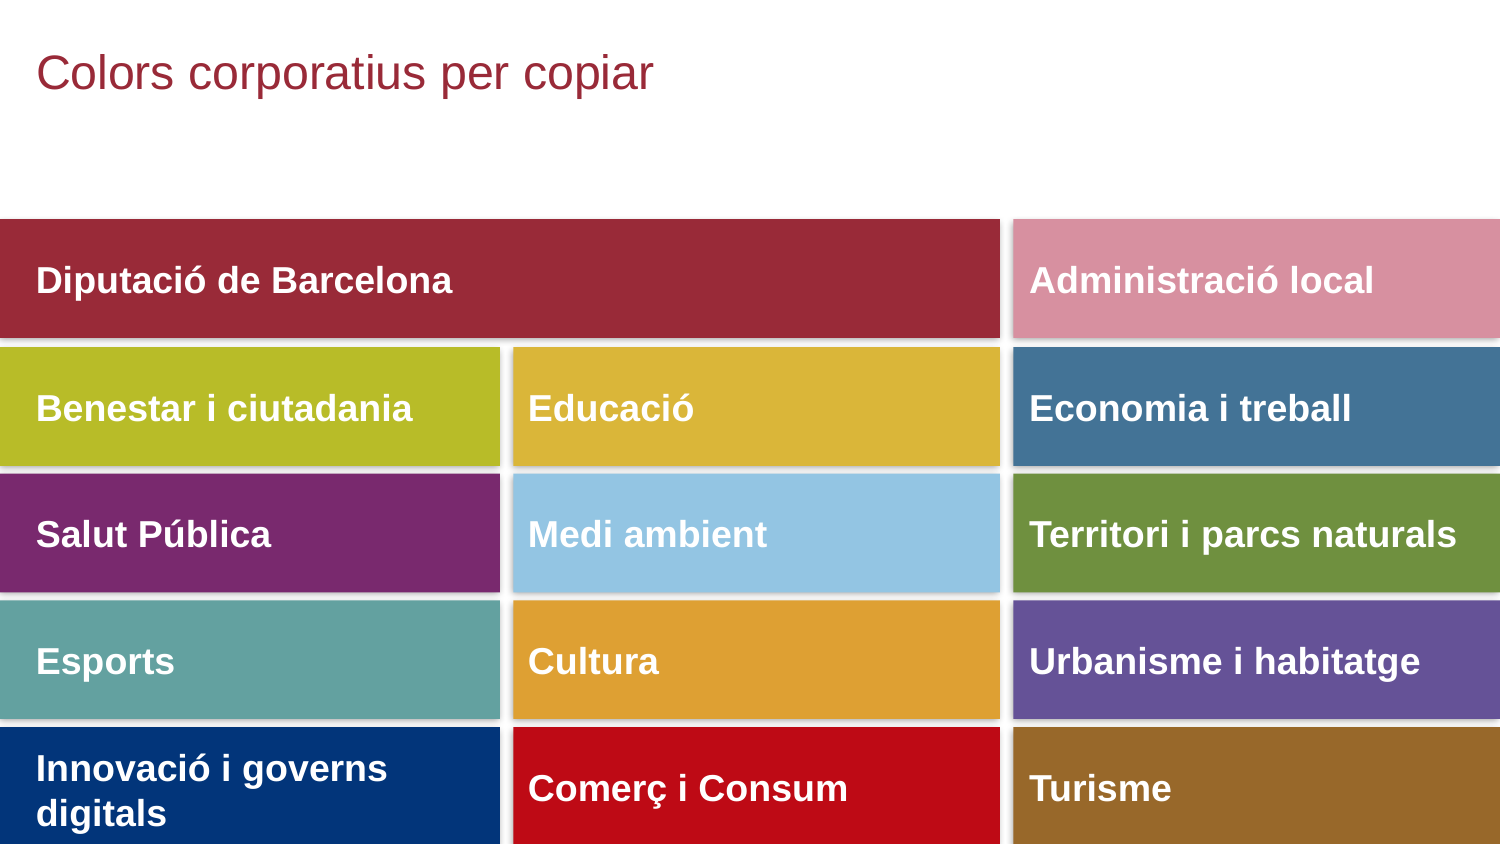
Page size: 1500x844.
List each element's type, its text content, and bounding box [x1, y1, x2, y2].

text_box Territori i parcs naturals [1014, 502, 1494, 563]
text_box Colors corporatius per copiar [21, 33, 1372, 107]
text_box [0, 473, 501, 593]
text_box Medi ambient [513, 502, 993, 563]
text_box [0, 346, 501, 467]
text_box [513, 473, 1001, 593]
text_box Diputació de Barcelona [21, 248, 500, 308]
text_box Turisme [1014, 756, 1494, 816]
text_box [513, 346, 1001, 467]
text_box [1013, 726, 1500, 844]
text_box [0, 726, 501, 844]
text_box [0, 218, 1001, 339]
text_box [513, 726, 1001, 844]
text_box Urbanisme i habitatge [1014, 629, 1494, 690]
text_box Innovació i governs digitals [21, 736, 500, 841]
text_box Benestar i ciutadania [21, 376, 500, 436]
text_box Economia i treball [1014, 376, 1494, 436]
text_box Esports [21, 629, 500, 690]
text_box Salut Pública [21, 502, 500, 563]
text_box [1013, 473, 1500, 593]
text_box Educació [513, 376, 993, 436]
text_box [513, 600, 1001, 720]
text_box [1013, 600, 1500, 720]
text_box [0, 600, 501, 720]
text_box [1013, 218, 1500, 339]
text_box Administració local [1014, 248, 1494, 308]
text_box Comerç i Consum [513, 756, 993, 816]
text_box Cultura [513, 629, 993, 690]
text_box [1013, 346, 1500, 467]
